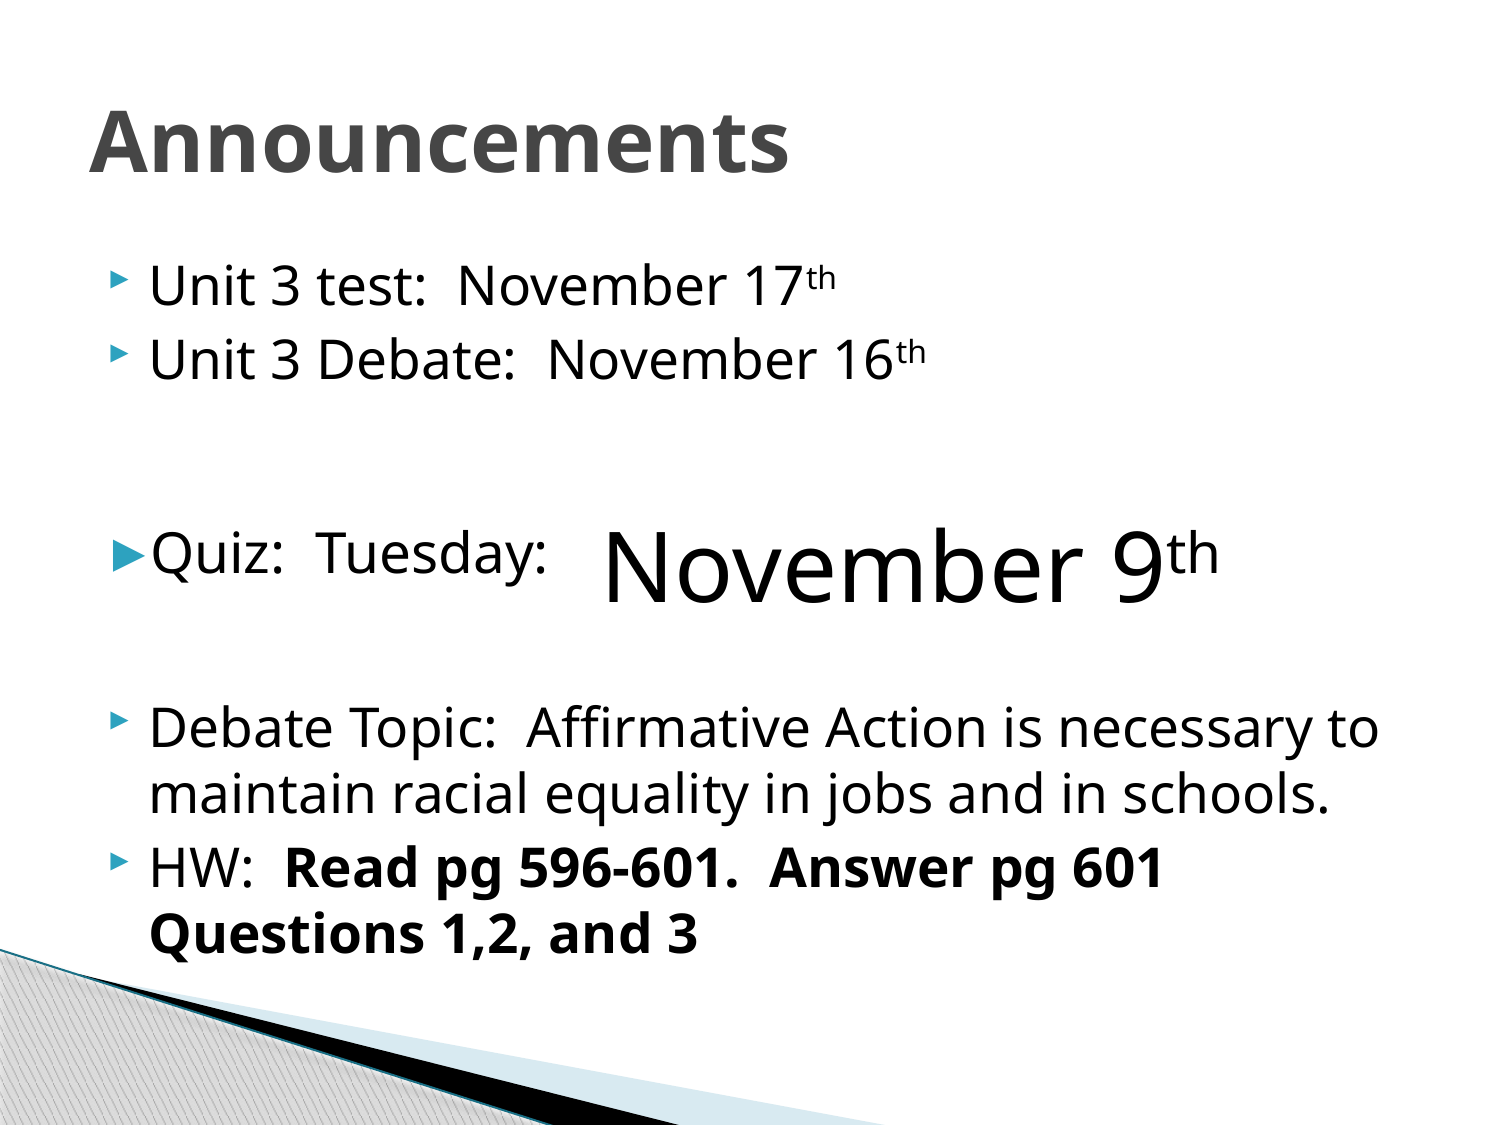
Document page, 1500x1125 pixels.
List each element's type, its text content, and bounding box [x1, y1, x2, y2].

title Announcements [75, 45, 1425, 233]
list Unit 3 test: November 17th Unit 3 Debate: November 16th Quiz: Tuesday: November 9th Debate Topic: Affirmative Action is necessary to maintain racial equality in jobs and in schools. HW: Read pg 596-601. Answer pg 601 Questions 1,2, and 3 [75, 243, 1425, 986]
